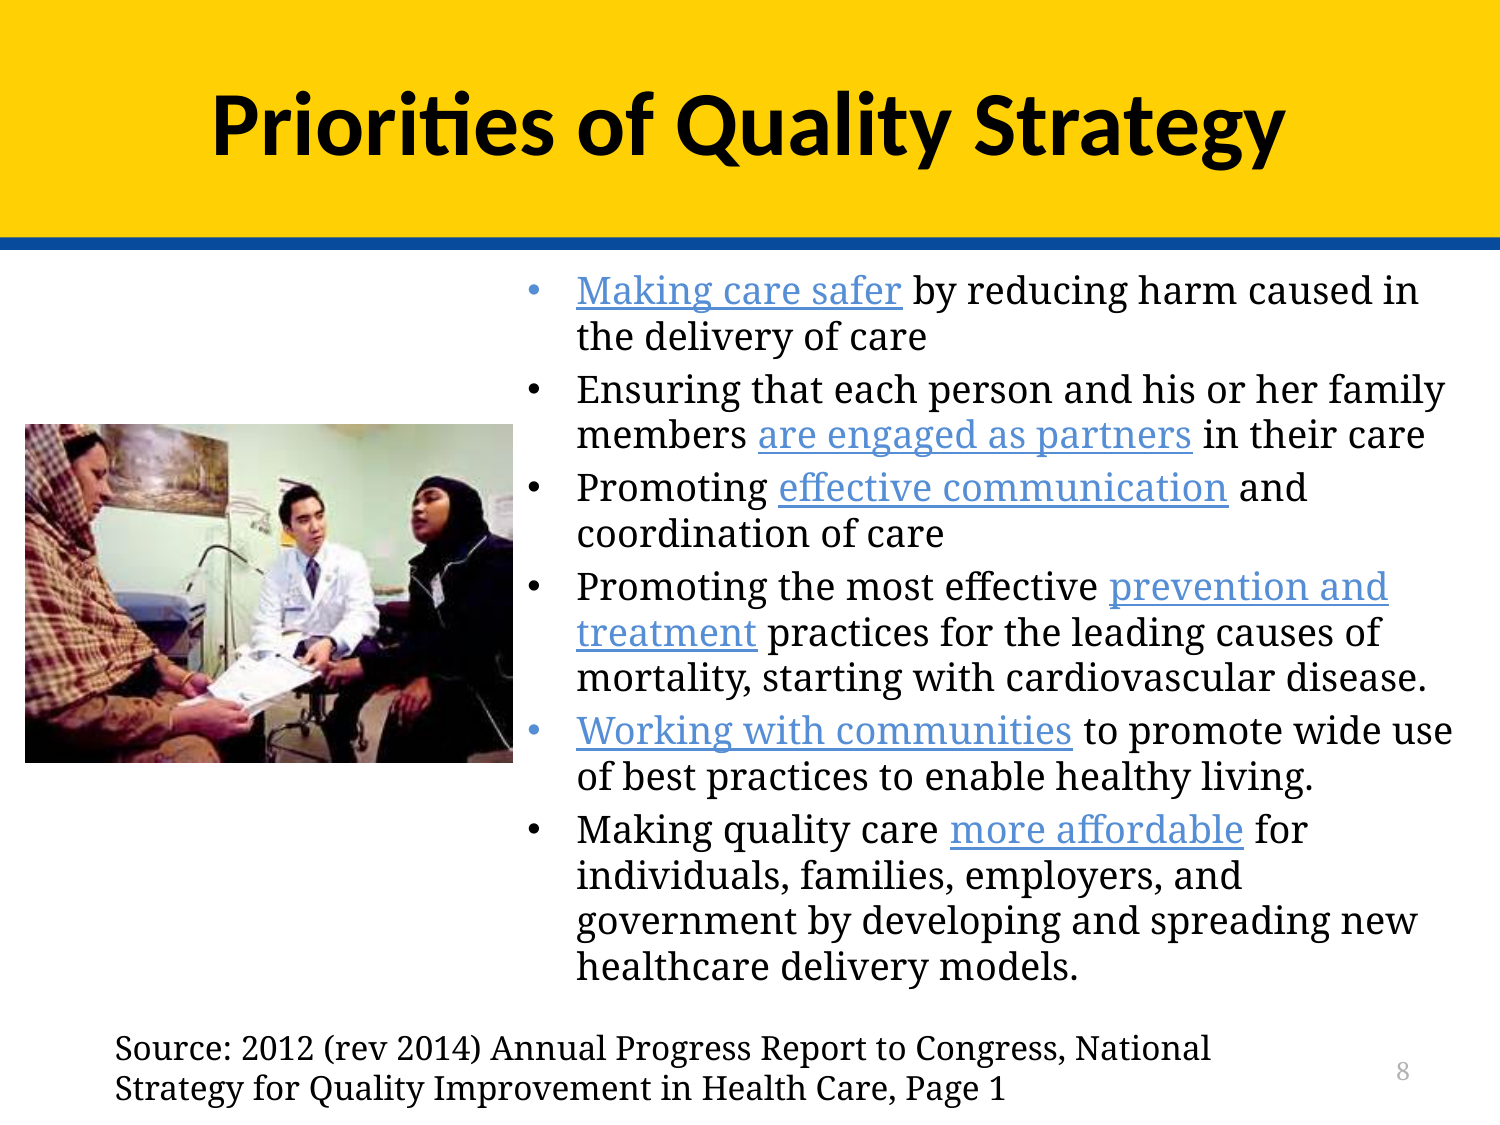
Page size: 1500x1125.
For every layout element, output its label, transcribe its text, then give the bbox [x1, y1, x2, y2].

text_box Source: 2012 (rev 2014) Annual Progress Report to Congress, National Strategy for Quality Improvement in Health Care, Page 1 [99, 1019, 1338, 1115]
picture [25, 424, 513, 763]
slide_number 8 [1338, 1042, 1425, 1103]
list Making care safer by reducing harm caused in the delivery of care Ensuring that each person and his or her family members are engaged as partners in their care Promoting effective communication and coordination of care Promoting the most effective prevention and treatment practices for the leading causes of mortality, starting with cardiovascular disease. Working with communities to promote wide use of best practices to enable healthy living. Making quality care more affordable for individuals, families, employers, and government by developing and spreading new healthcare delivery models. [512, 258, 1475, 1030]
title Priorities of Quality Strategy [0, 0, 1500, 238]
